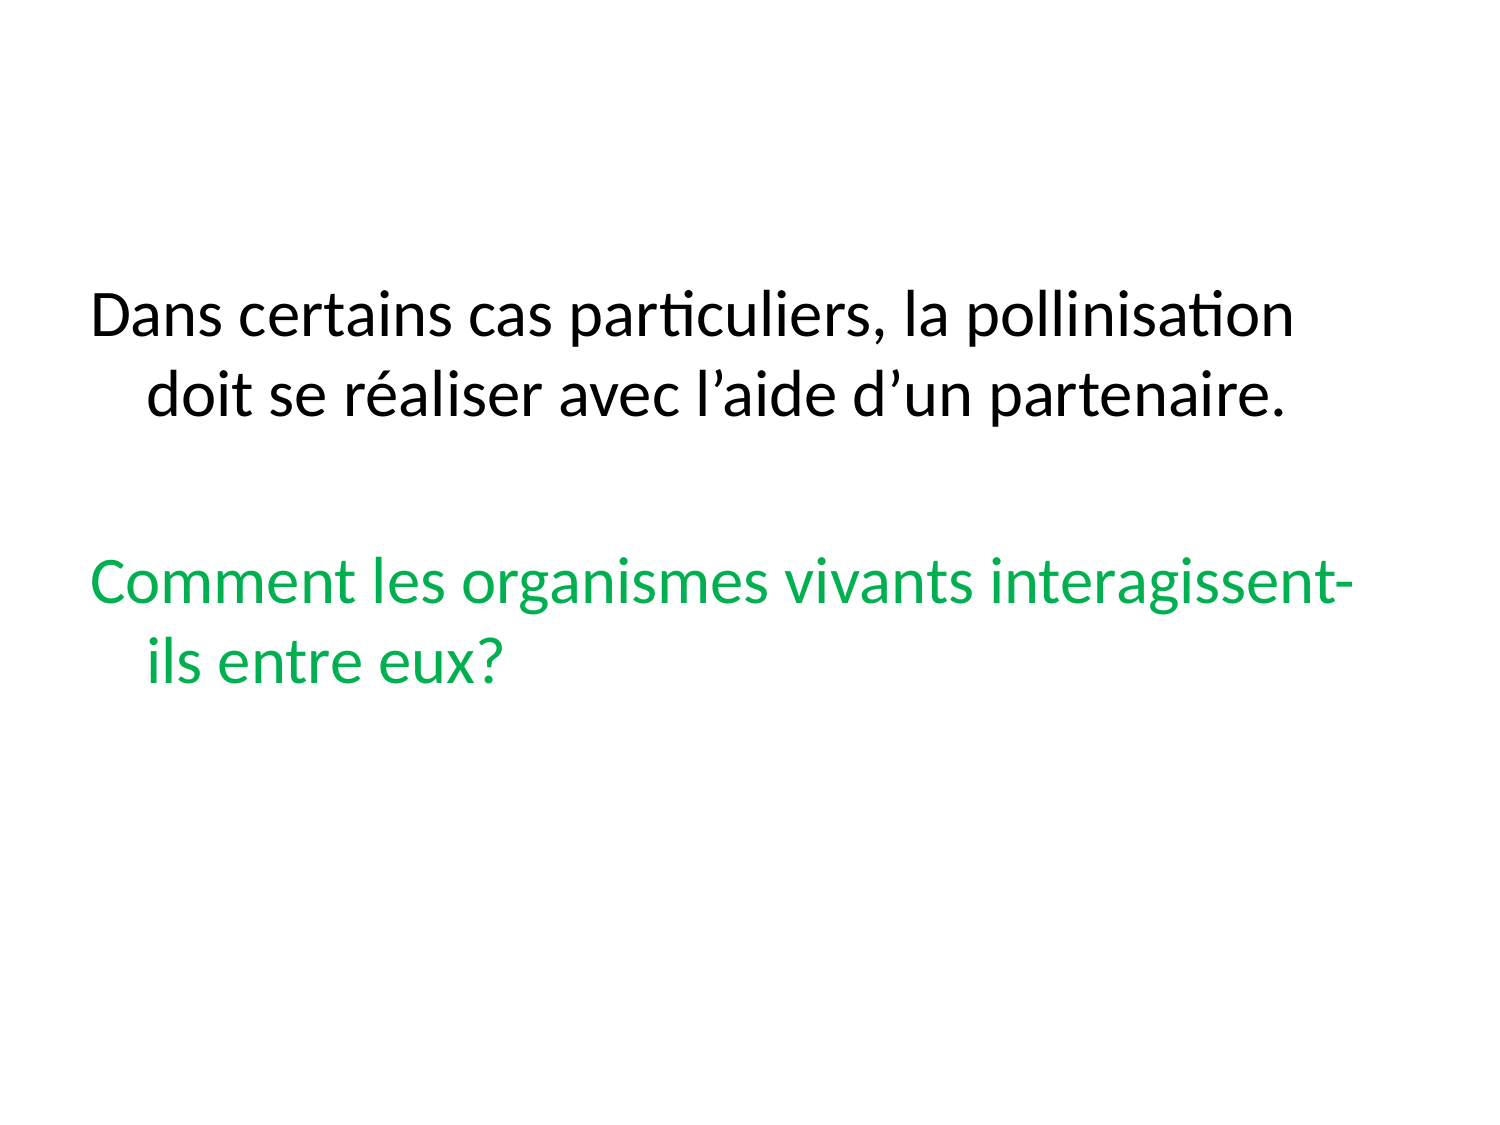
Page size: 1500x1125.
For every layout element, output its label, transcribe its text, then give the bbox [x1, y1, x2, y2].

list Dans certains cas particuliers, la pollinisation doit se réaliser avec l’aide d’un partenaire. Comment les organismes vivants interagissent-ils entre eux? [75, 262, 1425, 1005]
